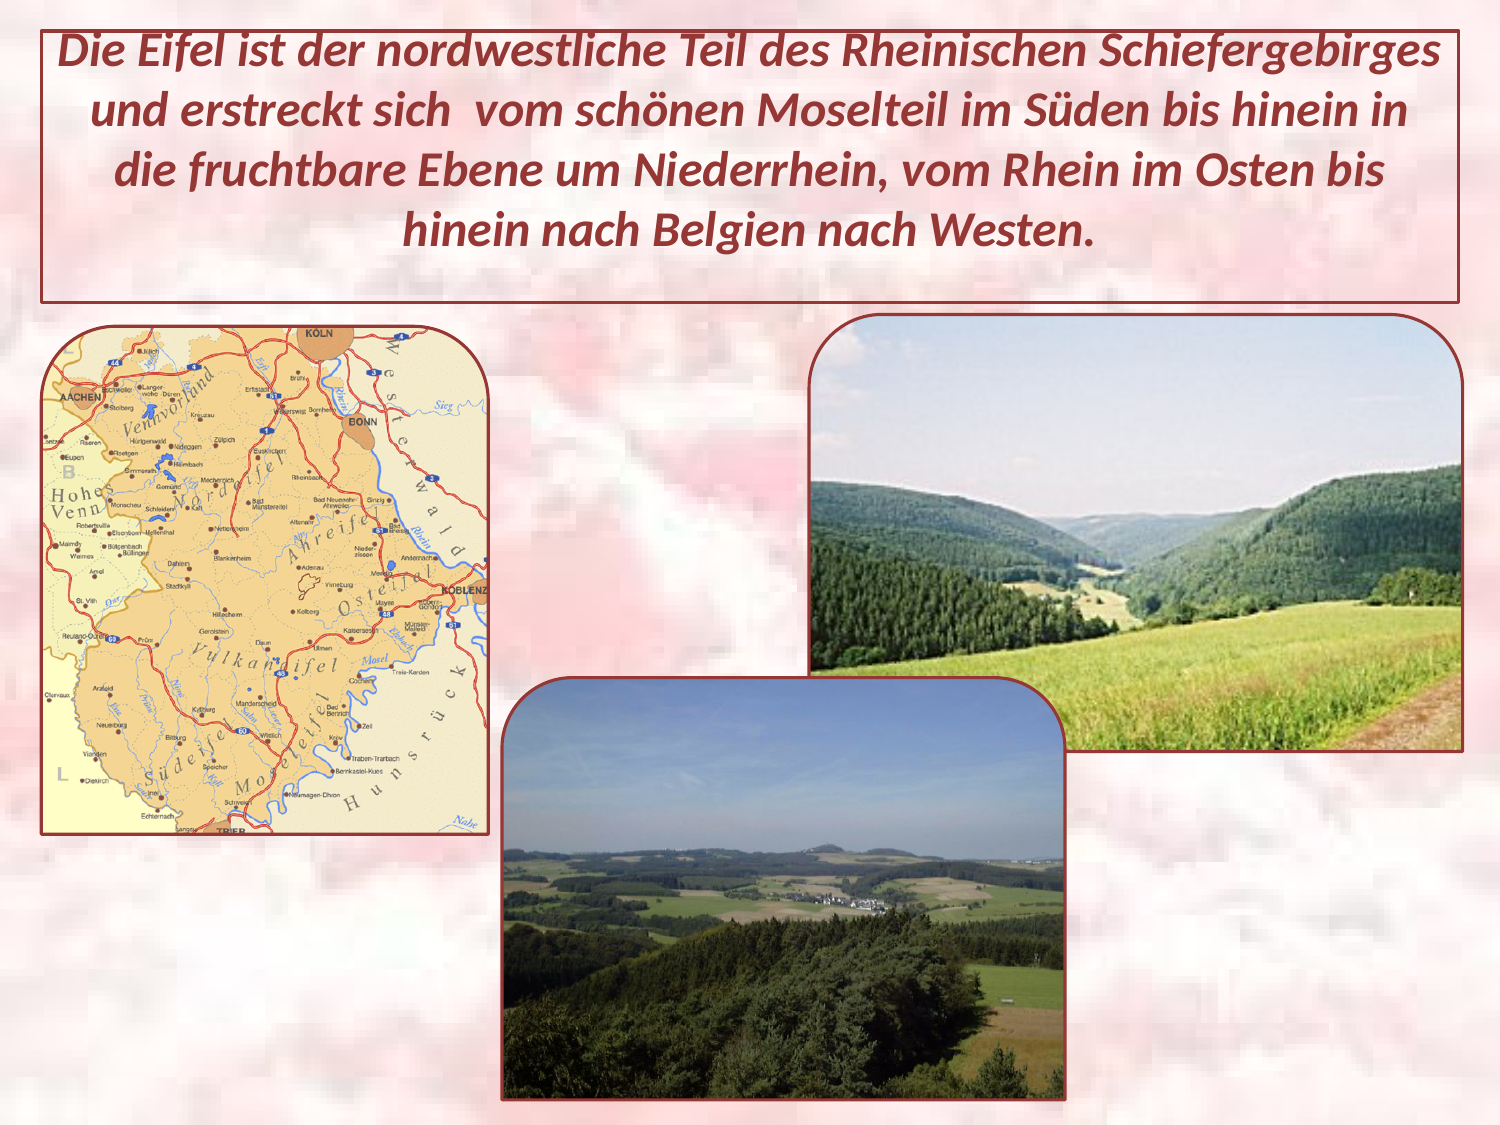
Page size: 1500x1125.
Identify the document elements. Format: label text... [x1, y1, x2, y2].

picture [0, 0, 1500, 1125]
title Die Eifel ist der nordwestliche Teil des Rheinischen Schiefergebirges und erstreckt sich vom schönen Moselteil im Süden bis hinein in die fruchtbare Ebene um Niederrhein, vom Rhein im Osten bis hinein nach Belgien nach Westen. [41, 30, 1459, 303]
